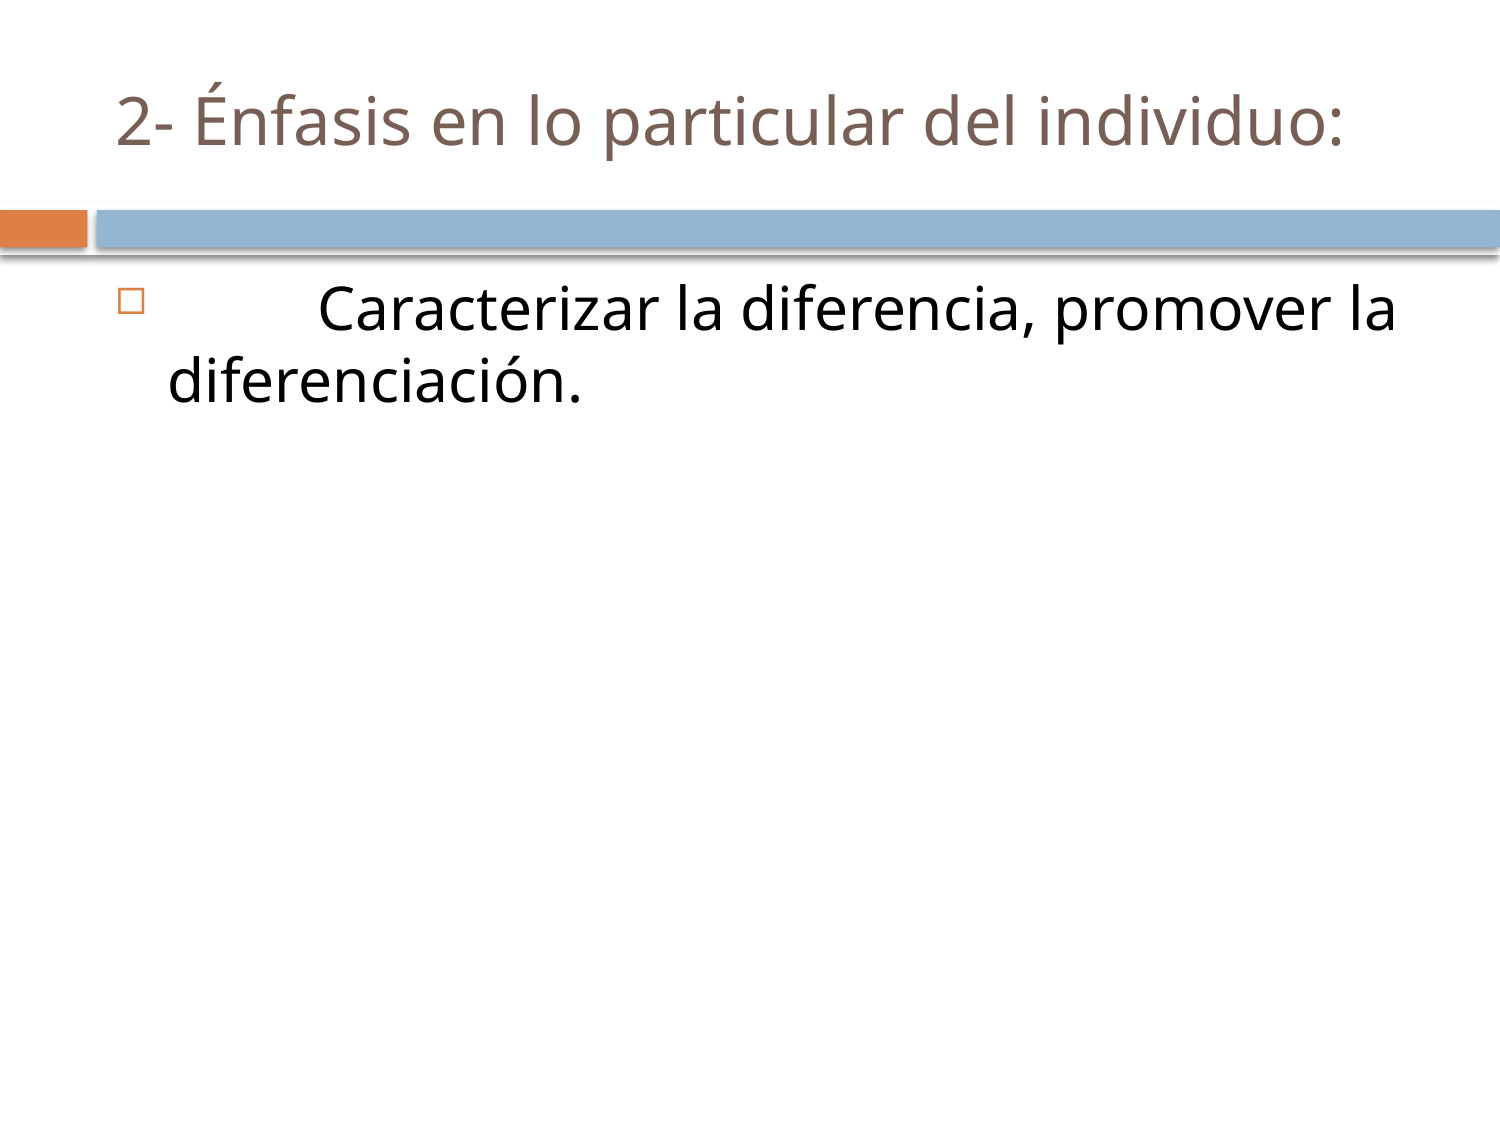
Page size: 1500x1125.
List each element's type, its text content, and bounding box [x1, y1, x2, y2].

title 2- Énfasis en lo particular del individuo: [100, 37, 1438, 200]
list Caracterizar la diferencia, promover la diferenciación. [100, 262, 1438, 1000]
